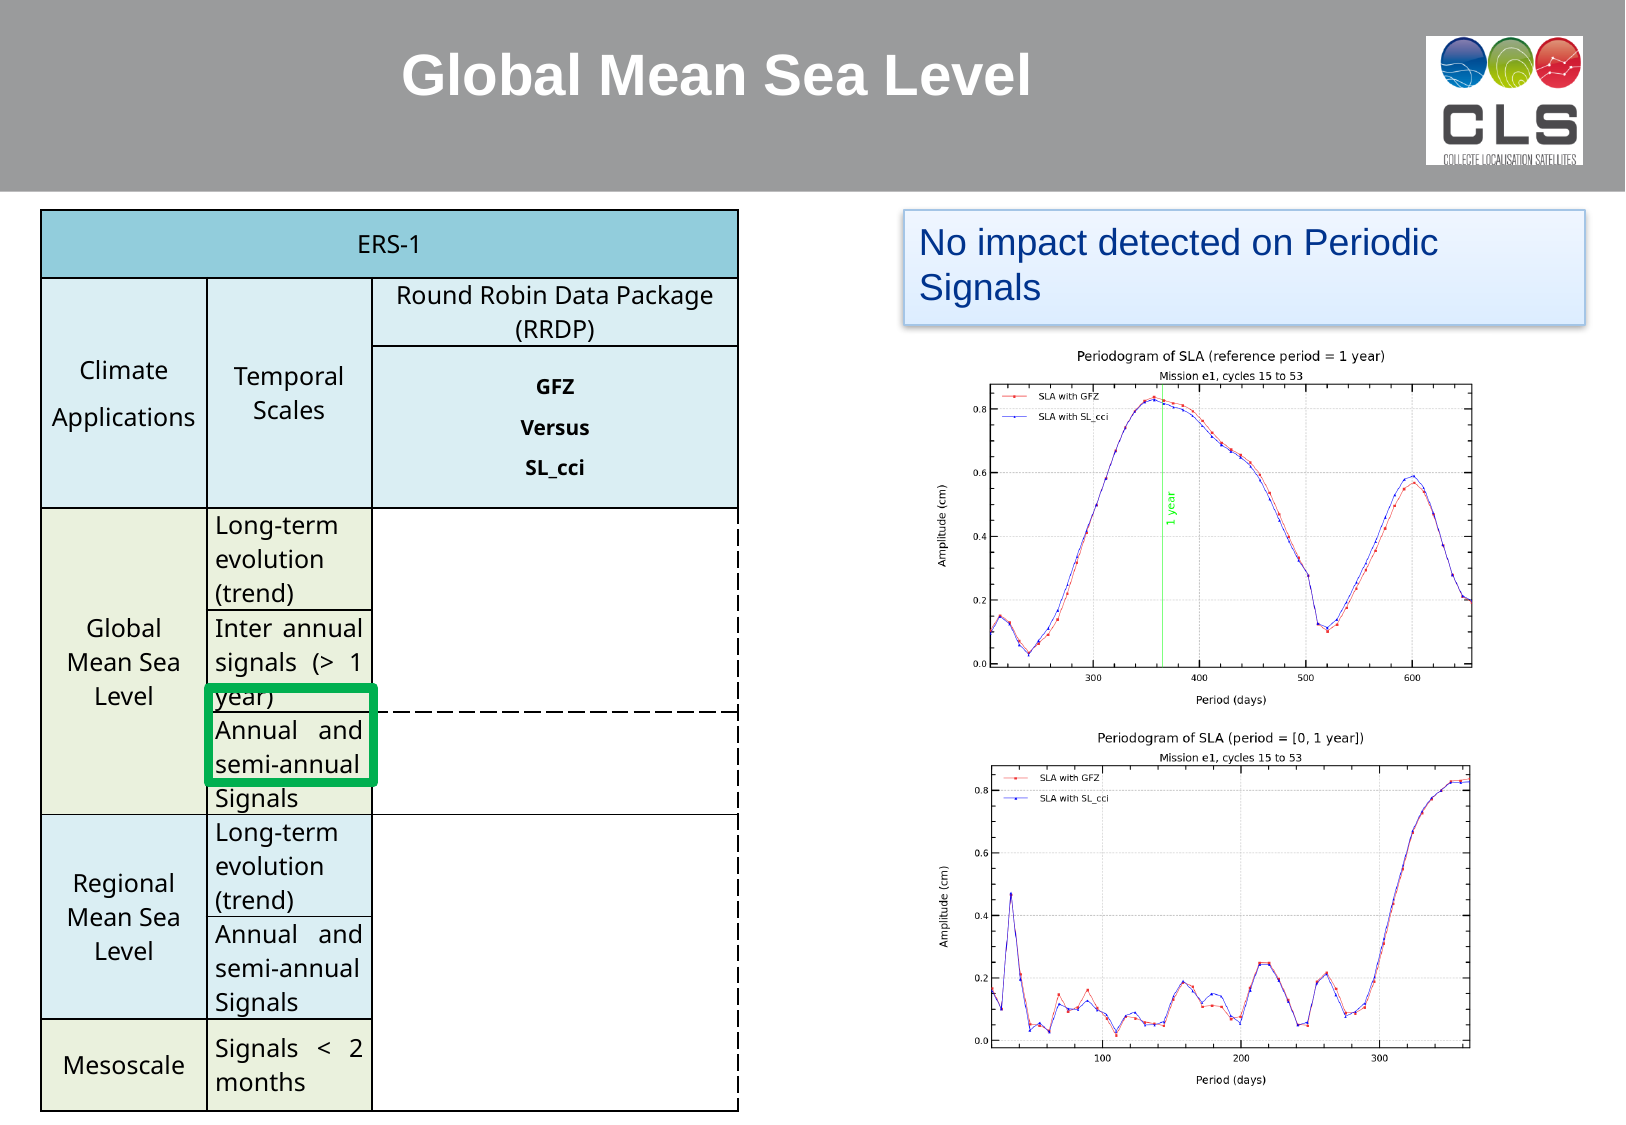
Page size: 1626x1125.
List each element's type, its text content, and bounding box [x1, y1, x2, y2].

table_cell [373, 712, 738, 814]
table_cell Temporal Scales [208, 279, 371, 507]
table_cell Inter annual signals (> 1 year) [208, 611, 371, 686]
table_cell Annual and semi-annual Signals [208, 784, 371, 814]
table_cell [373, 815, 738, 1110]
table_cell Mesoscale [42, 1020, 206, 1110]
table_cell Annual and semi-annual Signals [208, 917, 371, 1018]
table_cell Global Mean Sea Level [42, 509, 206, 814]
text_box No impact detected on Periodic Signals [903, 209, 1586, 326]
table_cell Long-term evolution (trend) [208, 815, 371, 916]
table_header ERS-1 [42, 211, 737, 277]
table_cell Round Robin Data Package (RRDP) [373, 279, 737, 345]
table_cell Signals < 2 months [208, 1020, 371, 1110]
table_cell Climate Applications [42, 279, 206, 507]
table_cell [373, 509, 738, 712]
picture [915, 333, 1492, 1097]
table_cell GFZ Versus SL_cci [373, 347, 737, 507]
text_box [206, 686, 376, 784]
table_cell Long-term evolution (trend) [208, 509, 371, 609]
picture [1426, 36, 1583, 165]
text_box Global Mean Sea Level [386, 40, 1162, 119]
table_cell Regional Mean Sea Level [42, 815, 206, 1018]
